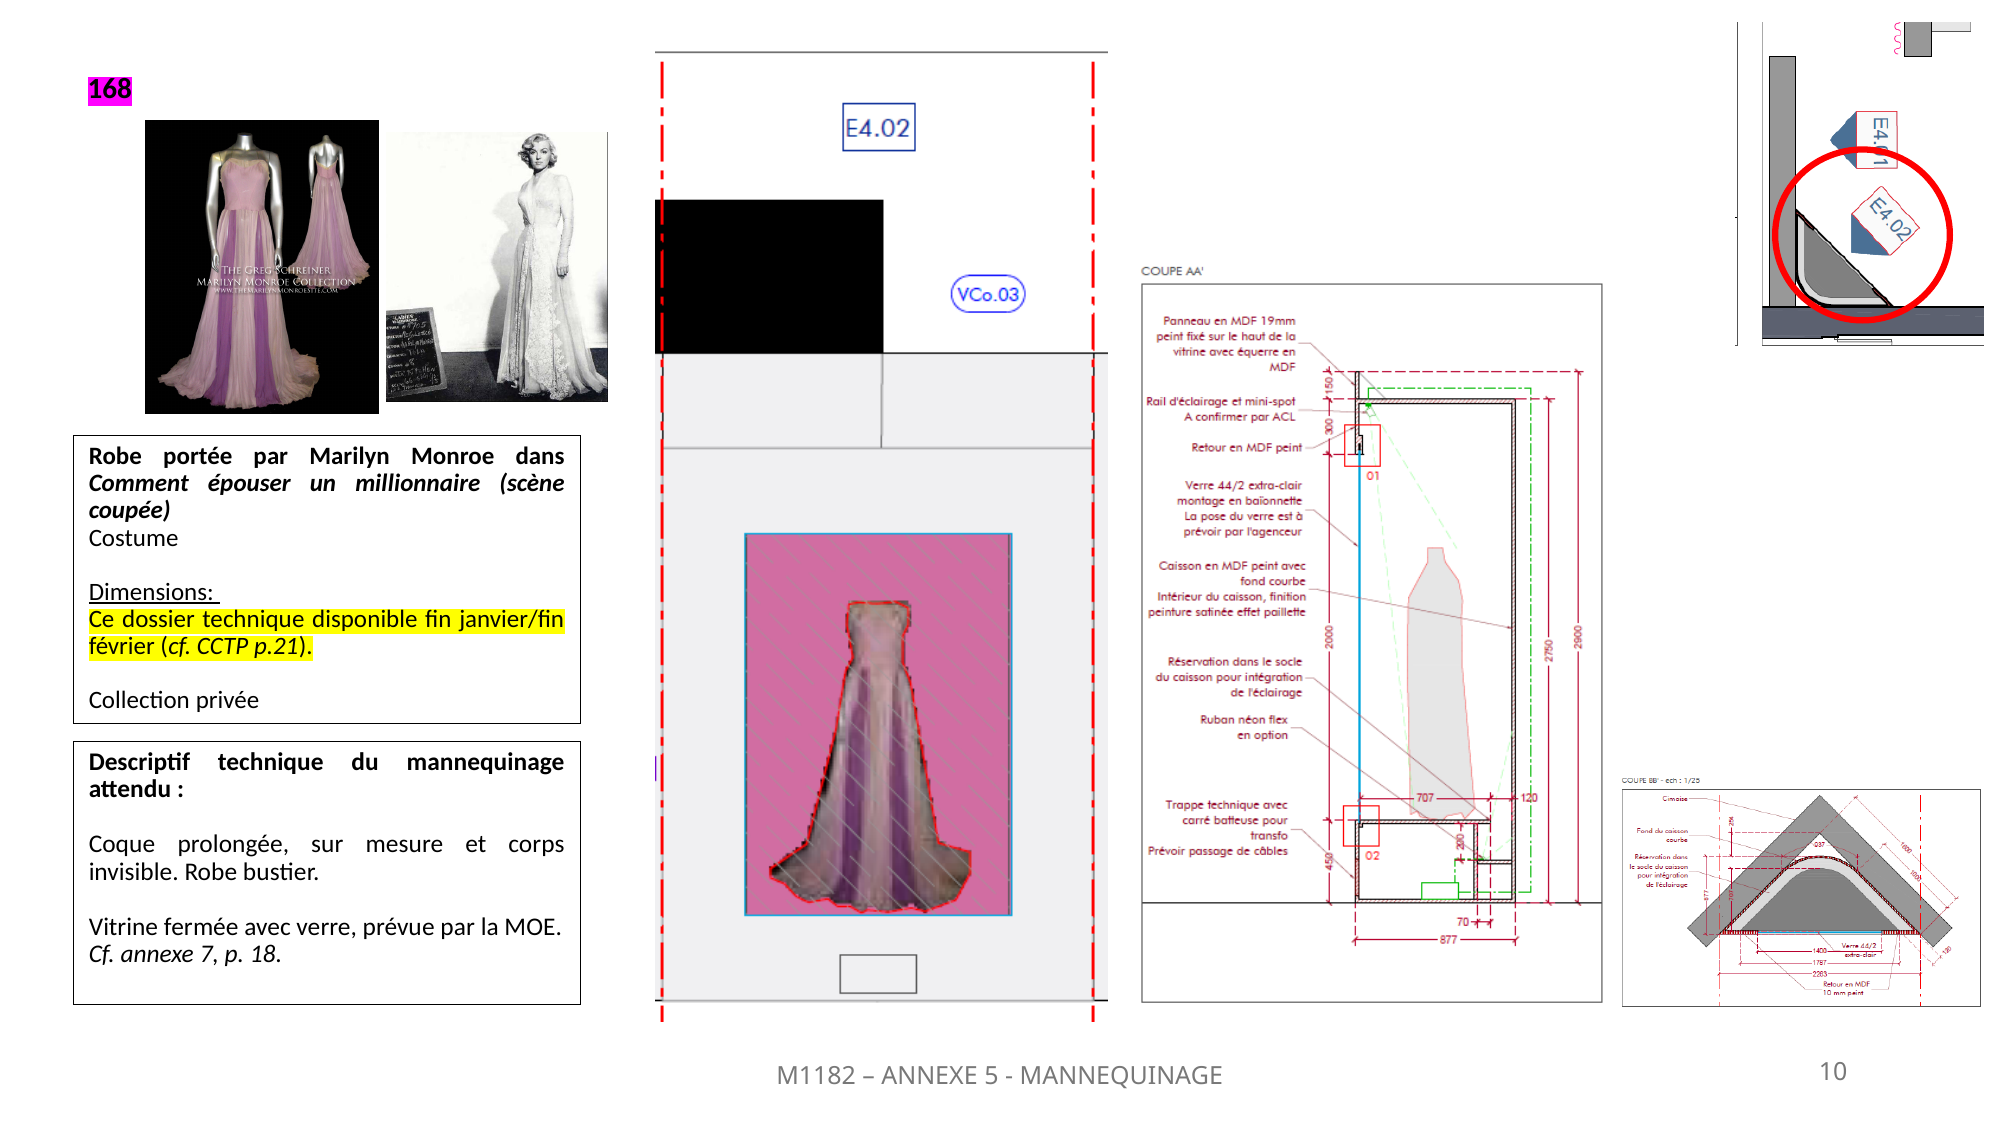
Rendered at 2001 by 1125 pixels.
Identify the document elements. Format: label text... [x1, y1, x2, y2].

picture [654, 40, 1109, 1022]
slide_number 10 [1412, 1042, 1863, 1103]
picture [145, 119, 380, 415]
text_box Robe portée par Marilyn Monroe dans Comment épouser un millionnaire (scène coupée) Costume Dimensions: Ce dossier technique disponible fin janvier/fin février (cf. CCTP p.21). Collection privée [73, 435, 581, 724]
picture [1132, 253, 1985, 1010]
picture [1735, 21, 1985, 352]
picture [385, 132, 609, 402]
text_box 168 [72, 65, 170, 126]
text_box Descriptif technique du mannequinage attendu : Coque prolongée, sur mesure et corps invisible. Robe bustier. Vitrine fermée avec verre, prévue par la MOE. Cf. annexe 7, p. 18. [73, 741, 581, 1005]
footer M1182 – ANNEXE 5 - MANNEQUINAGE [662, 1044, 1338, 1105]
